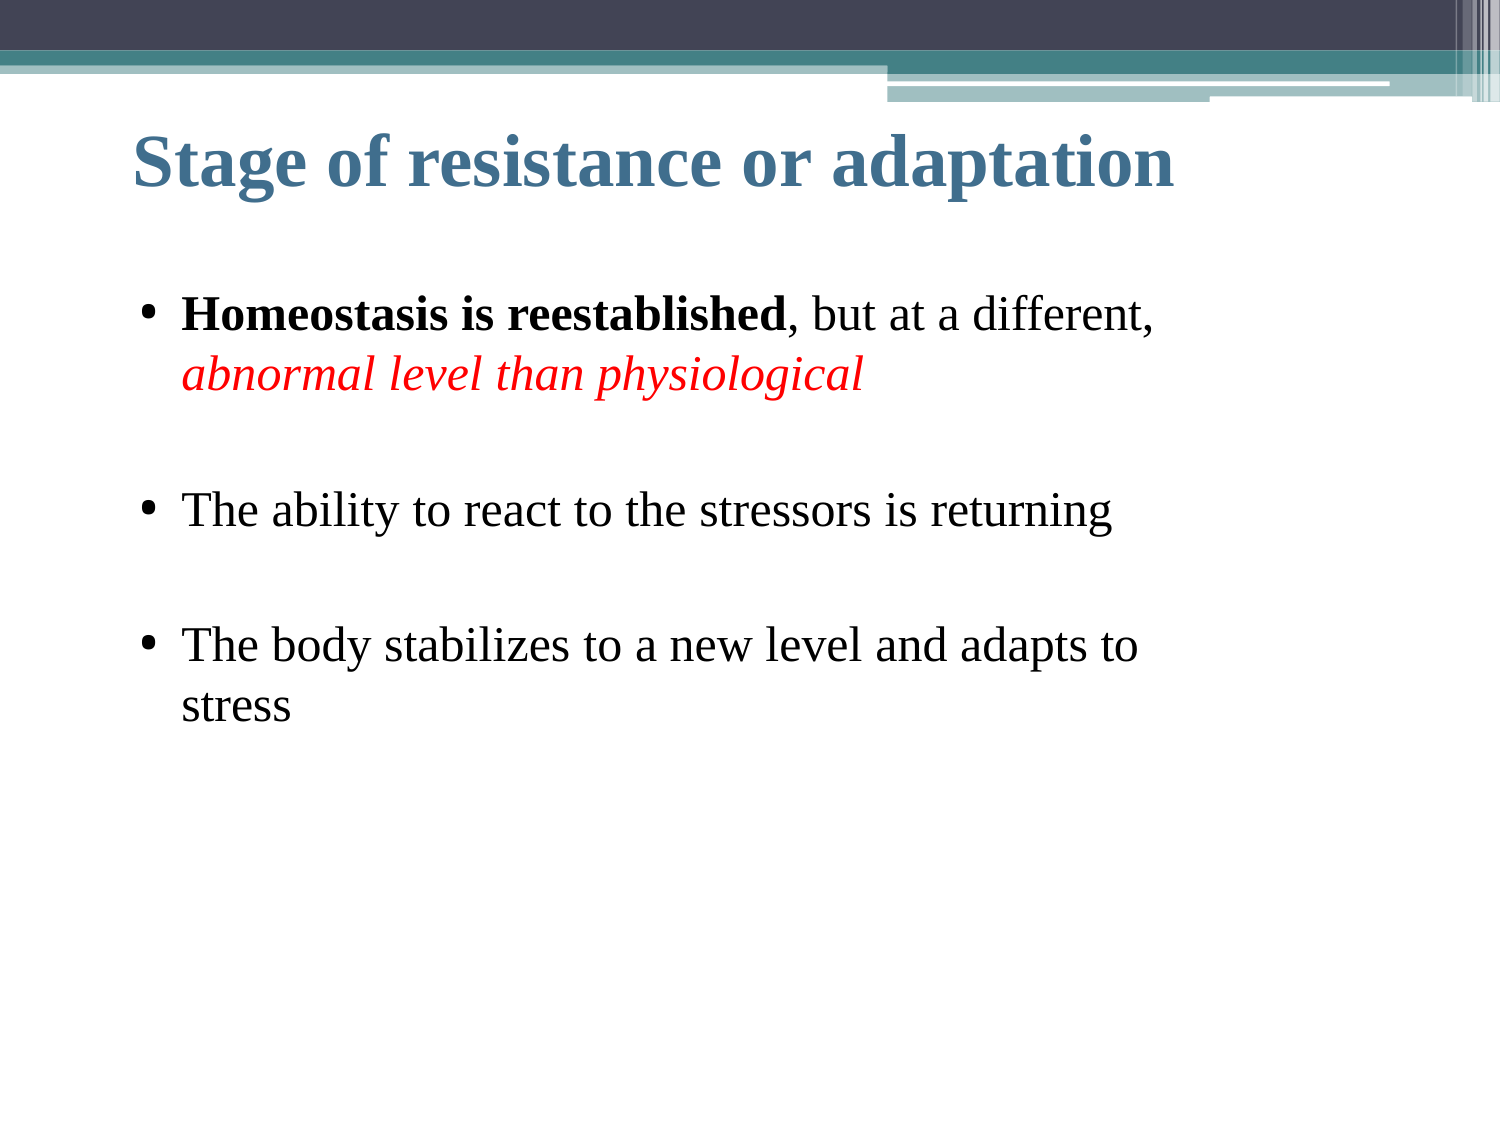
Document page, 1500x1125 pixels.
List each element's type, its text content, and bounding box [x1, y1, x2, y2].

title Stage of resistance or adaptation [130, 108, 1294, 299]
text_box Homeostasis is reestablished, but at a different, abnormal level than physiological The ability to react to the stressors is returning The body stabilizes to a new level and adapts to stress [137, 278, 1298, 732]
